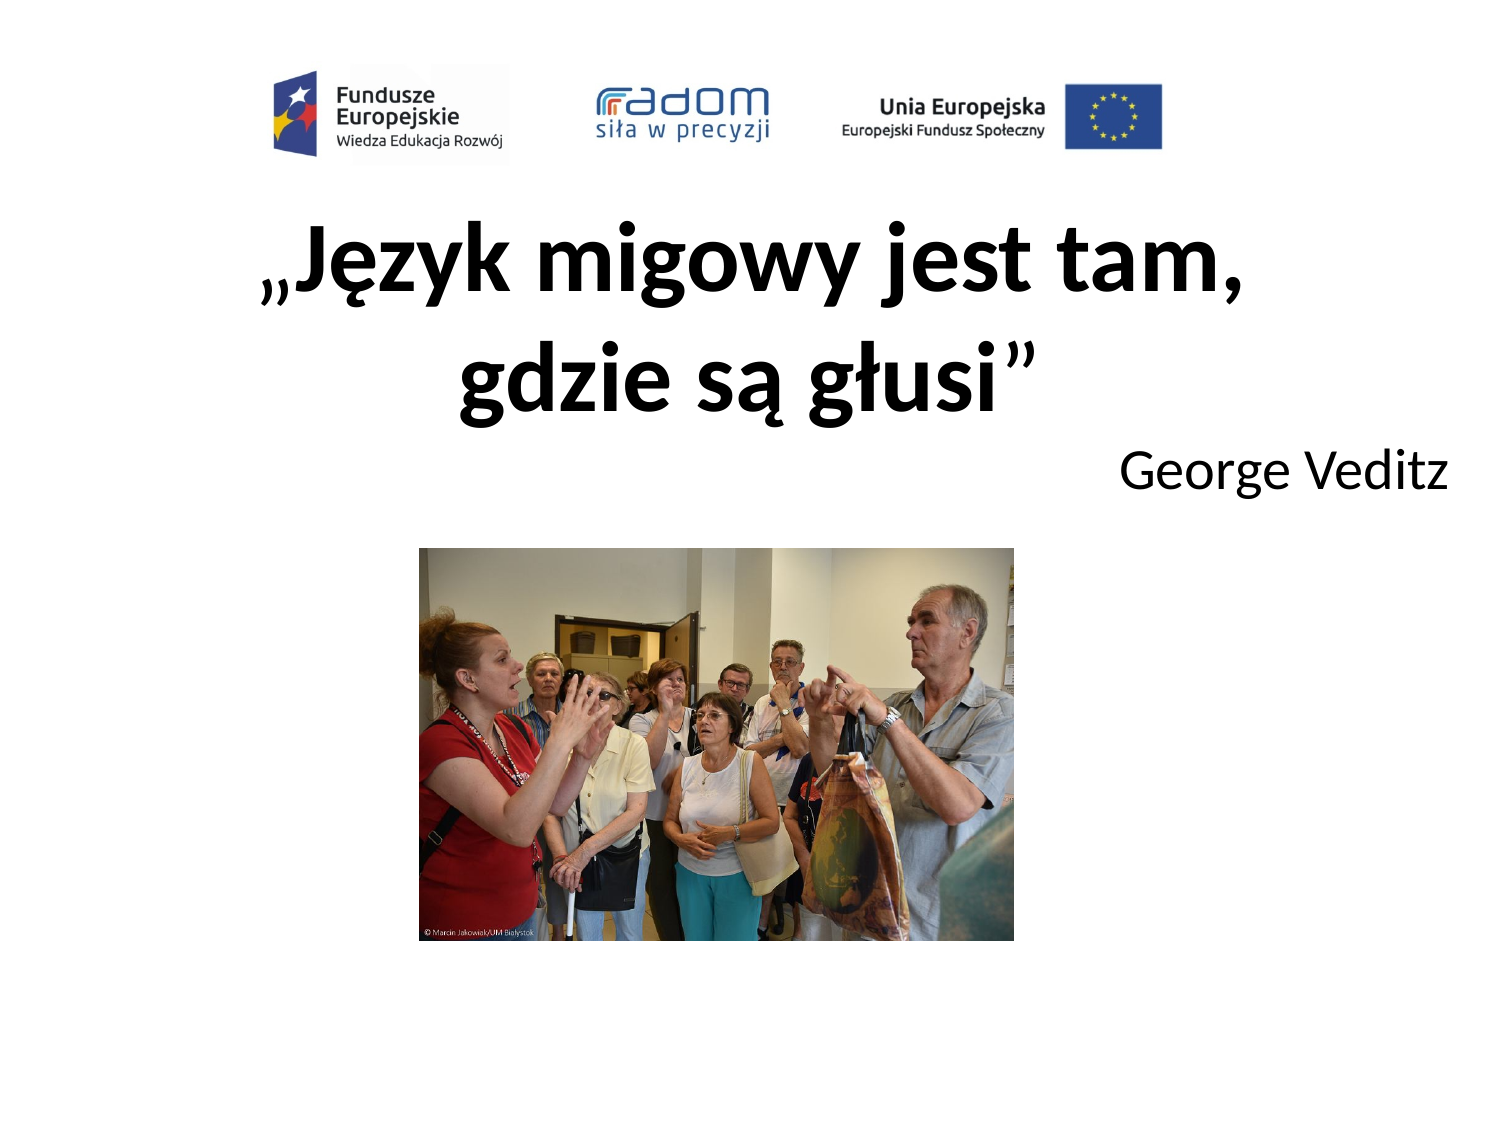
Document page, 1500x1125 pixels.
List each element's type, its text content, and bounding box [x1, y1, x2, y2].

picture [267, 61, 1183, 171]
text_box „Język migowy jest tam, gdzie są głusi” George Veditz [35, 184, 1465, 510]
picture [419, 548, 1014, 941]
